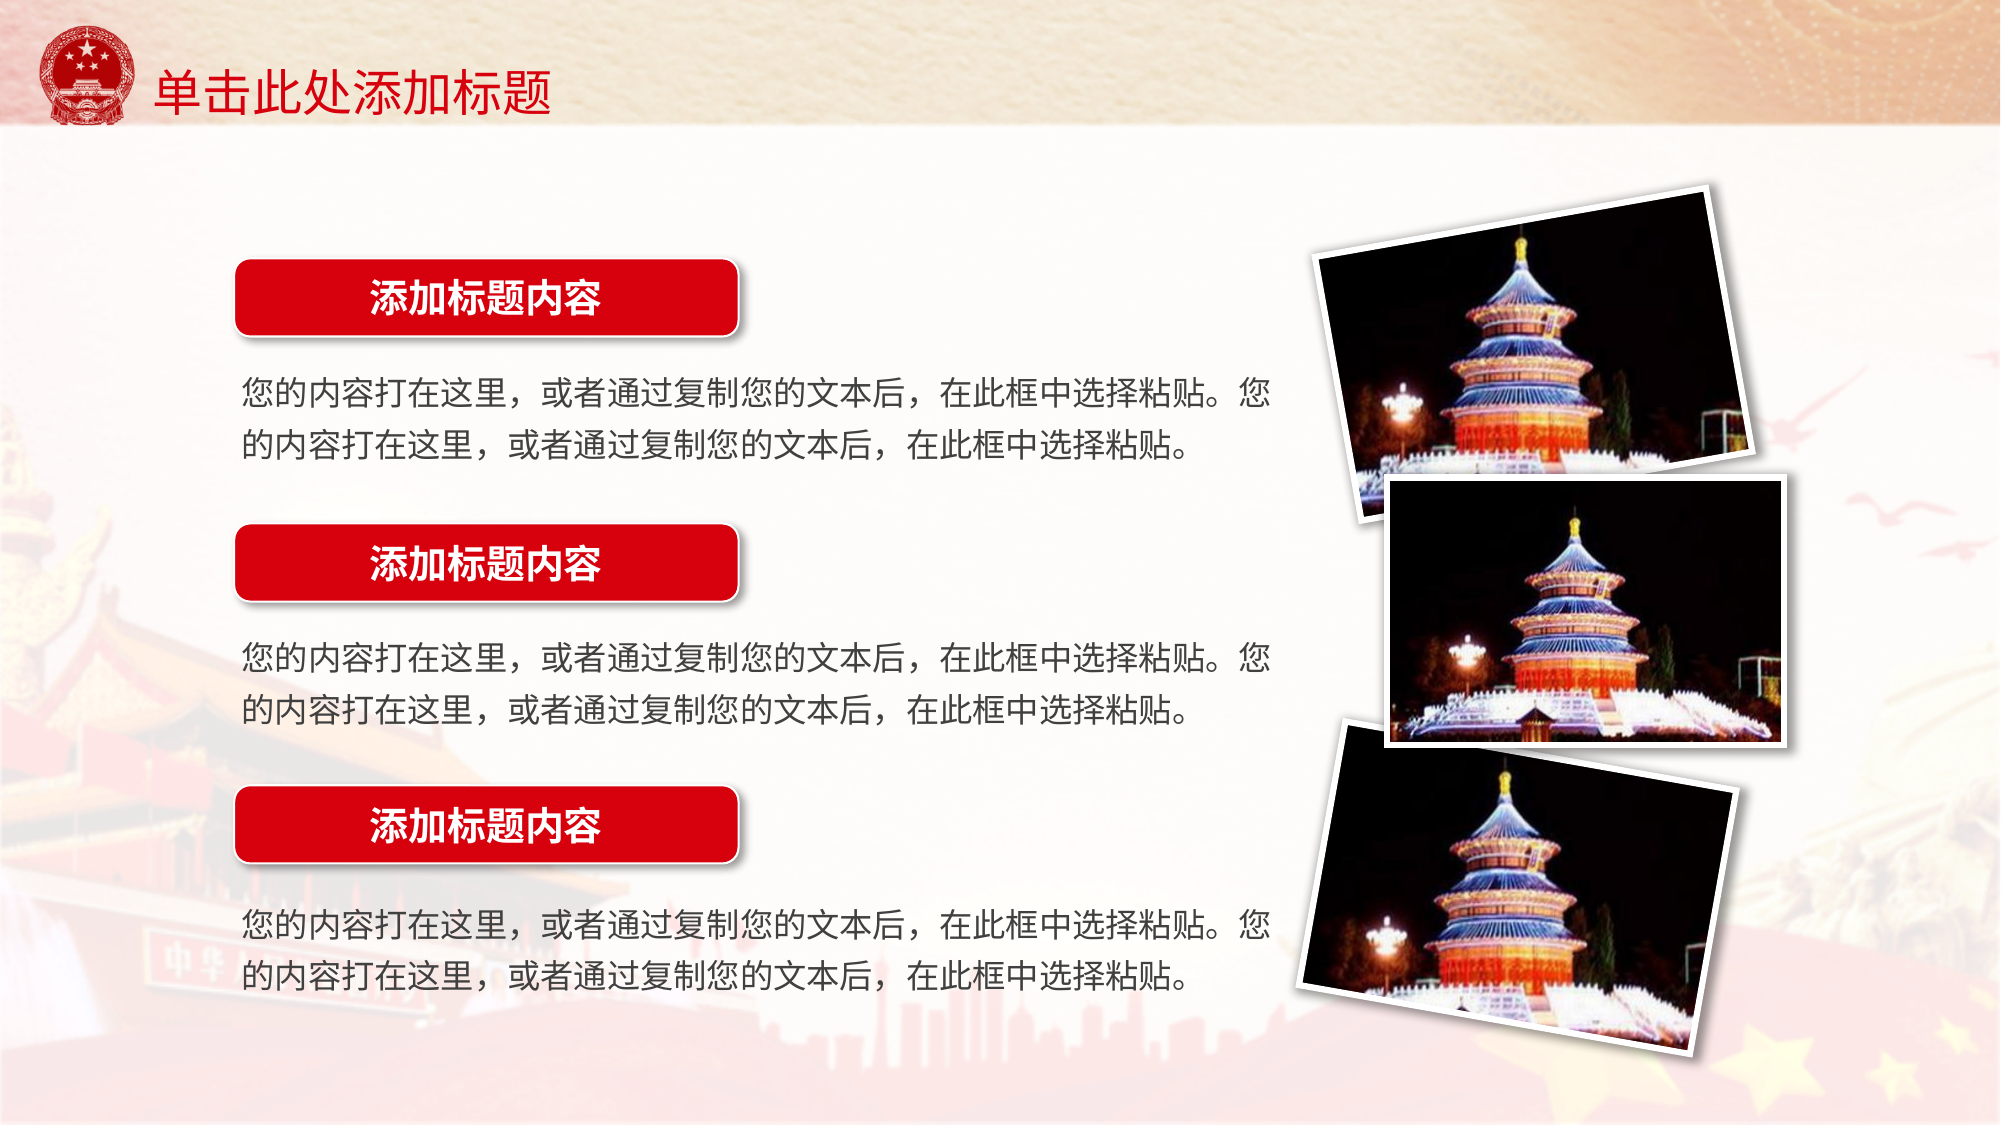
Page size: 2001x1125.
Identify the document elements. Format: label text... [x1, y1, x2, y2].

text_box 您的内容打在这里，或者通过复制您的文本后，在此框中选择粘贴。您的内容打在这里，或者通过复制您的文本后，在此框中选择粘贴。 [226, 618, 1290, 737]
text_box [1313, 186, 1754, 522]
text_box 添加标题内容 [233, 257, 740, 338]
text_box [1386, 476, 1785, 746]
text_box 您的内容打在这里，或者通过复制您的文本后，在此框中选择粘贴。您的内容打在这里，或者通过复制您的文本后，在此框中选择粘贴。 [226, 353, 1290, 472]
text_box 单击此处添加标题 [160, 36, 1863, 155]
text_box 添加标题内容 [233, 522, 740, 603]
text_box [1297, 720, 1738, 1056]
picture [0, 0, 2001, 1125]
text_box 添加标题内容 [233, 784, 740, 865]
text_box 您的内容打在这里，或者通过复制您的文本后，在此框中选择粘贴。您的内容打在这里，或者通过复制您的文本后，在此框中选择粘贴。 [226, 884, 1290, 1003]
